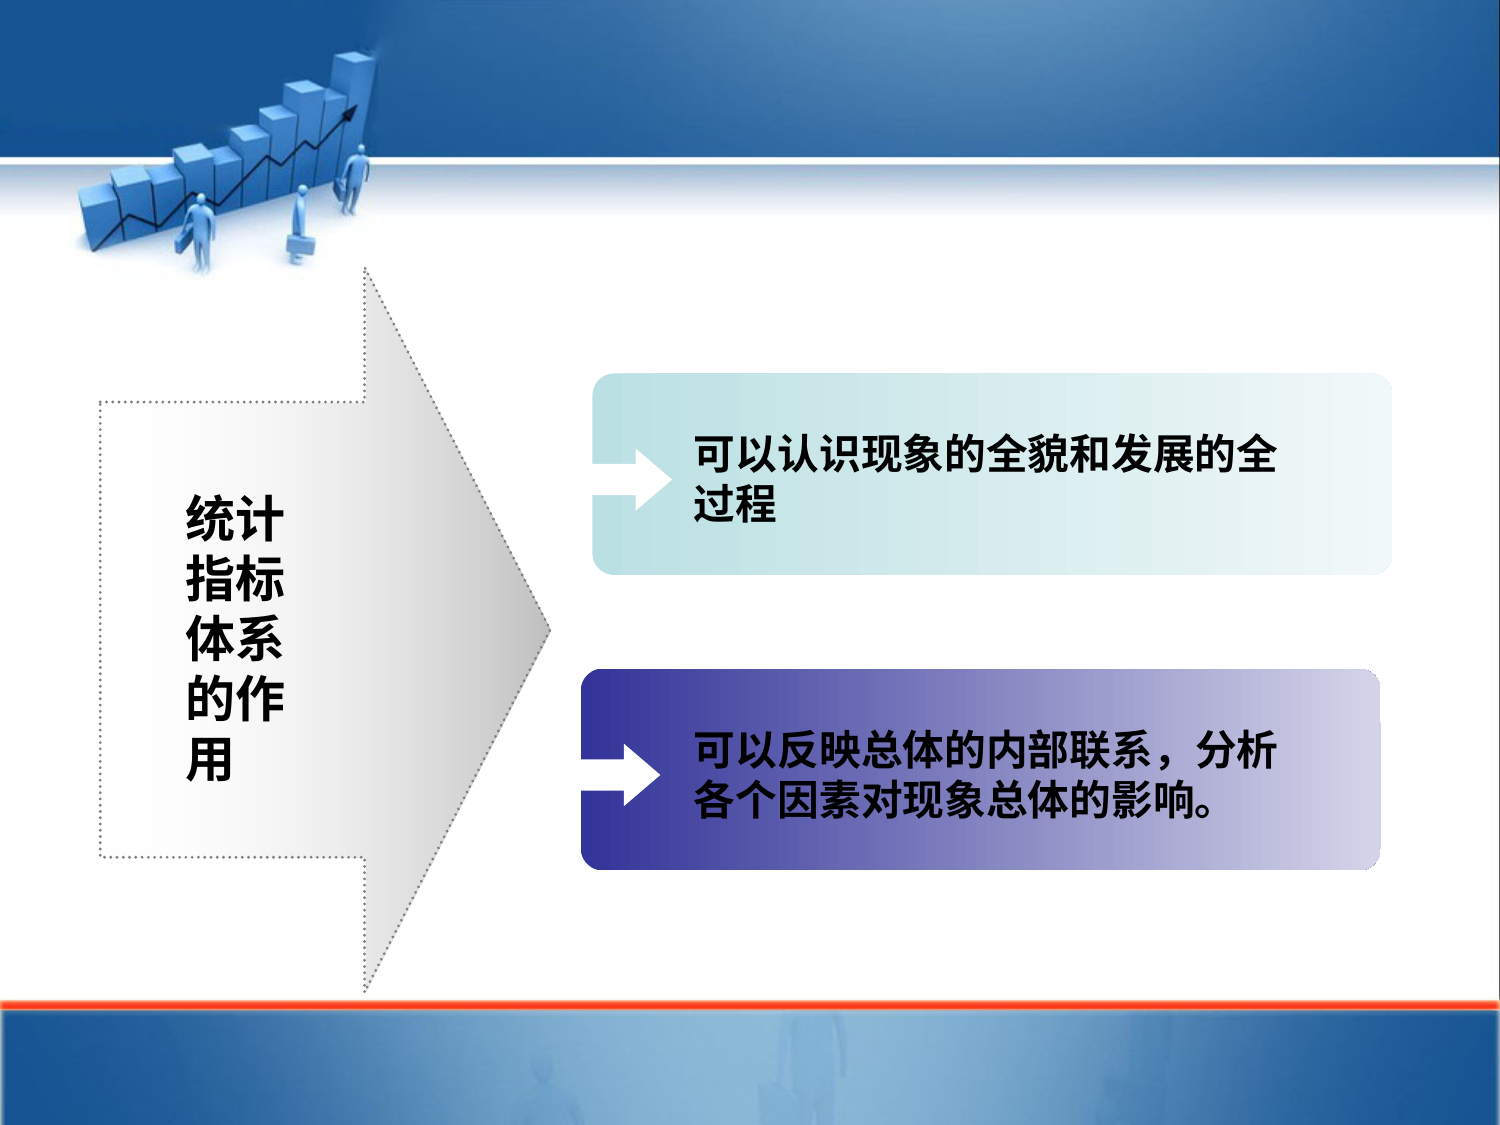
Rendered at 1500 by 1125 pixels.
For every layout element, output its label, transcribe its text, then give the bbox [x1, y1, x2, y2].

text_box 统计指标体系的作用 [171, 479, 313, 795]
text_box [572, 668, 1381, 871]
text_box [584, 373, 1393, 575]
text_box [100, 267, 551, 993]
picture [0, 0, 1500, 1125]
